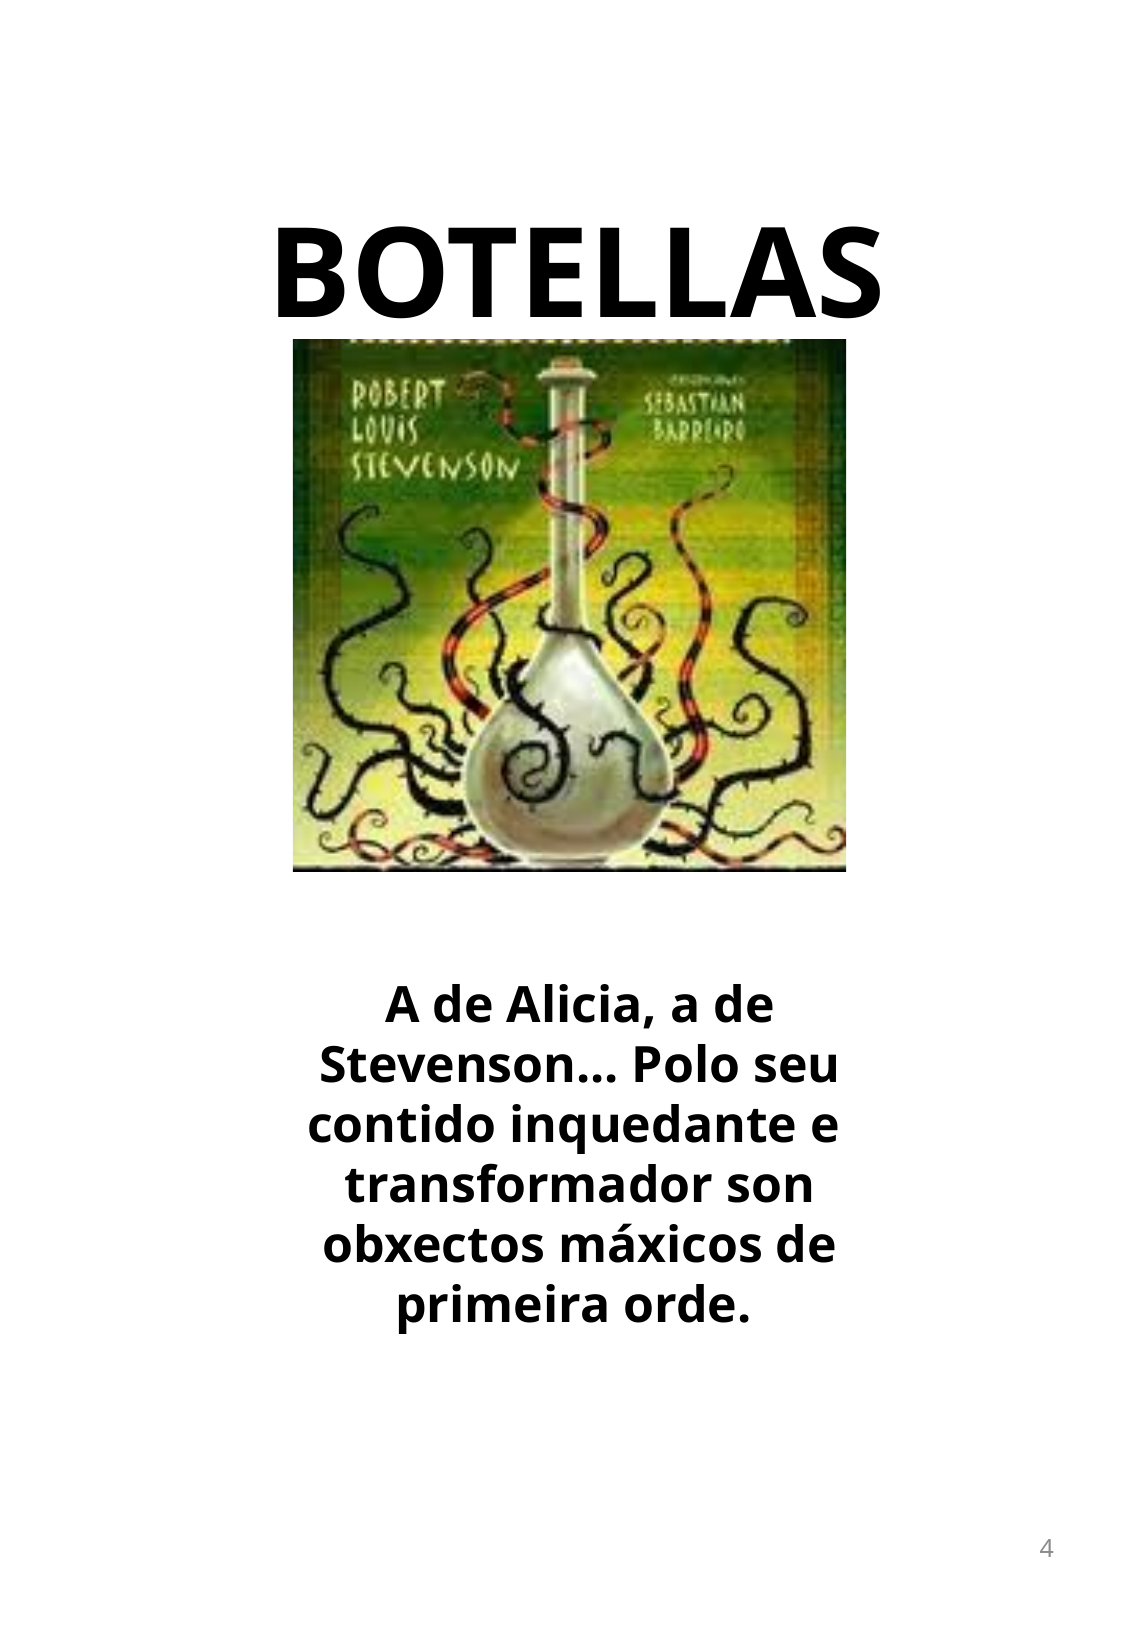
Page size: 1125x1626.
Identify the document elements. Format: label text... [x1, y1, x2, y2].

title BOTELLAS [210, 167, 943, 368]
text_box A de Alicia, a de Stevenson... Polo seu contido inquedante e transformador son obxectos máxicos de primeira orde. [257, 964, 903, 1422]
picture [292, 339, 847, 872]
slide_number 4 [806, 1506, 1069, 1593]
